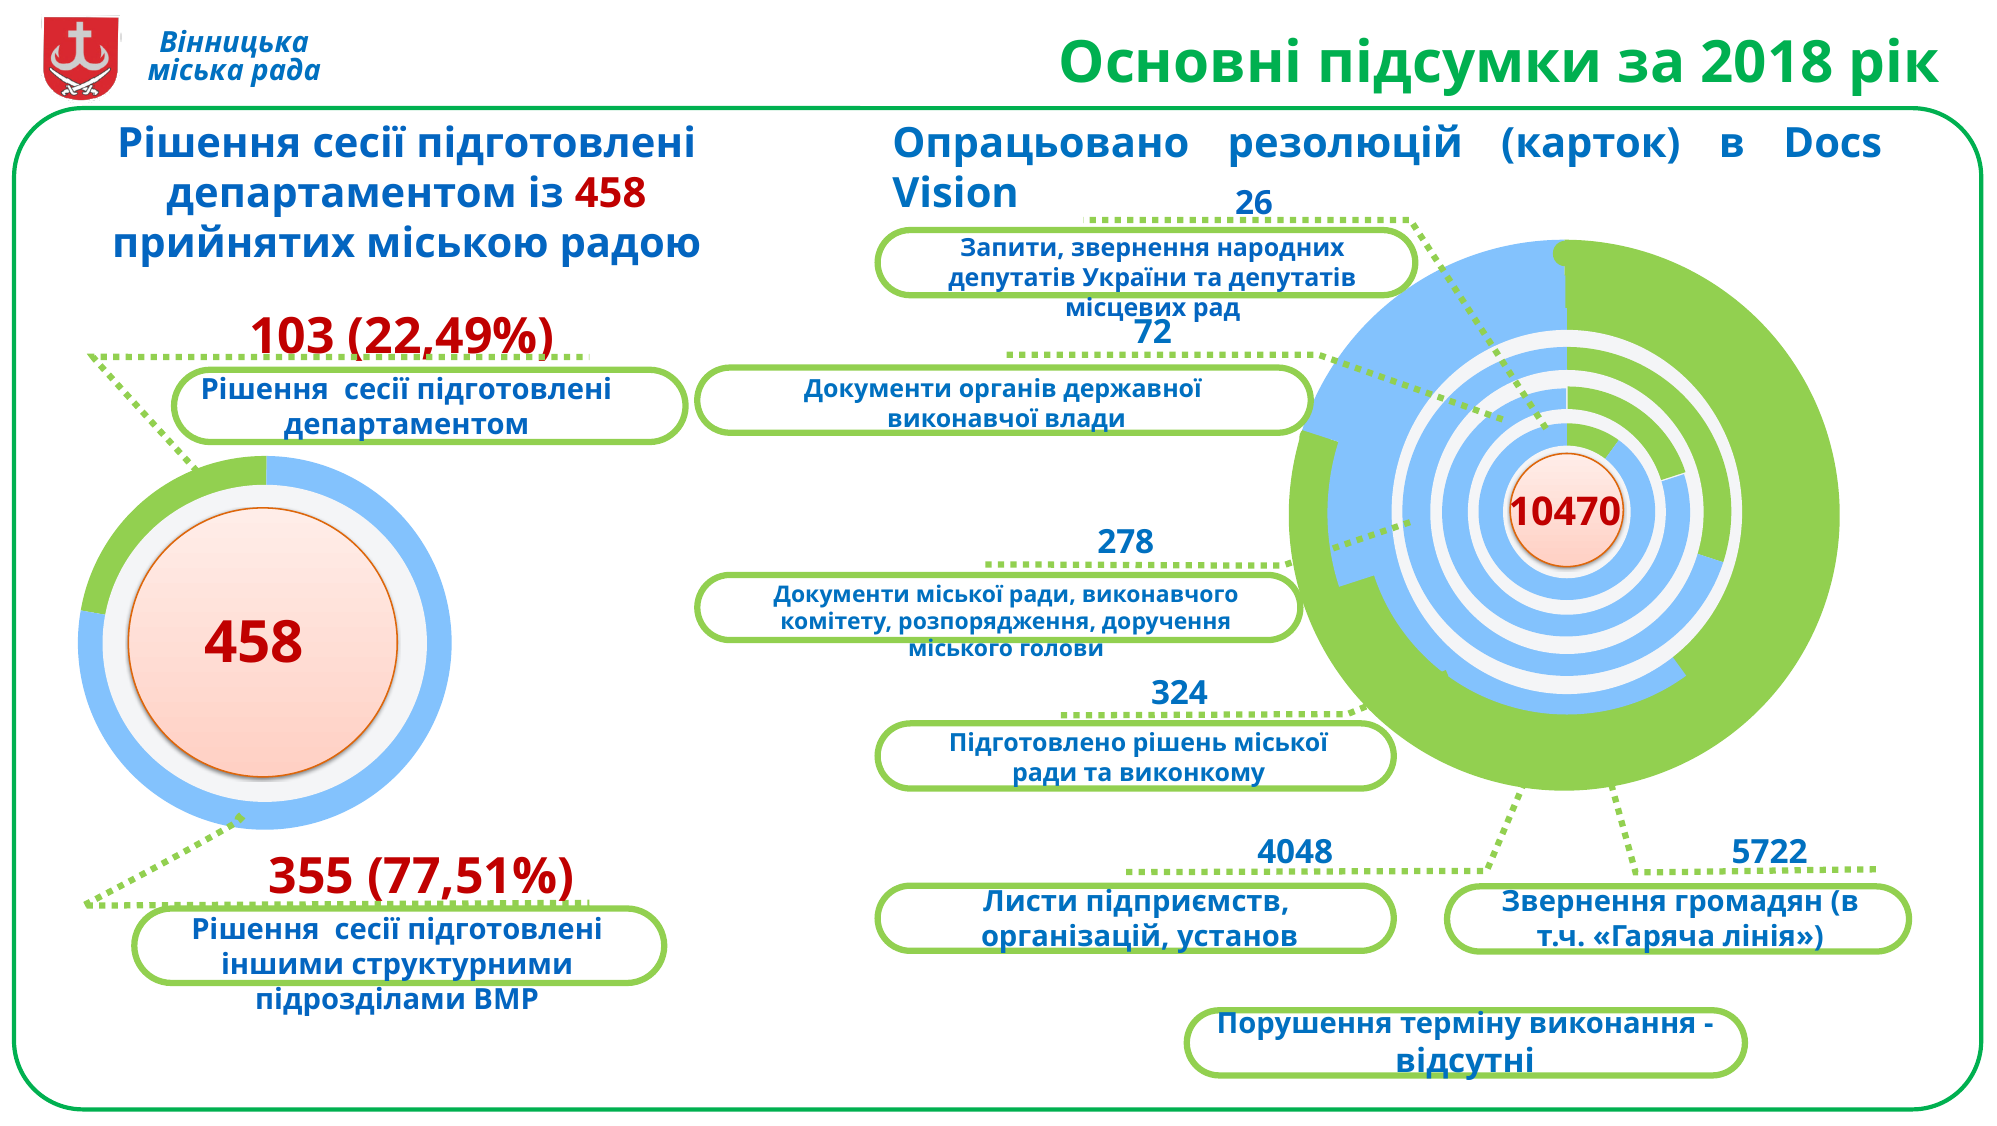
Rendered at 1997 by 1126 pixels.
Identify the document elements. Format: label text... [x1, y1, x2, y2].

text_box Основні підсумки за 2018 рік [879, 28, 1942, 104]
text_box [11, 105, 1984, 1112]
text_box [696, 107, 1937, 1088]
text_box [39, 13, 345, 104]
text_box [70, 308, 686, 990]
